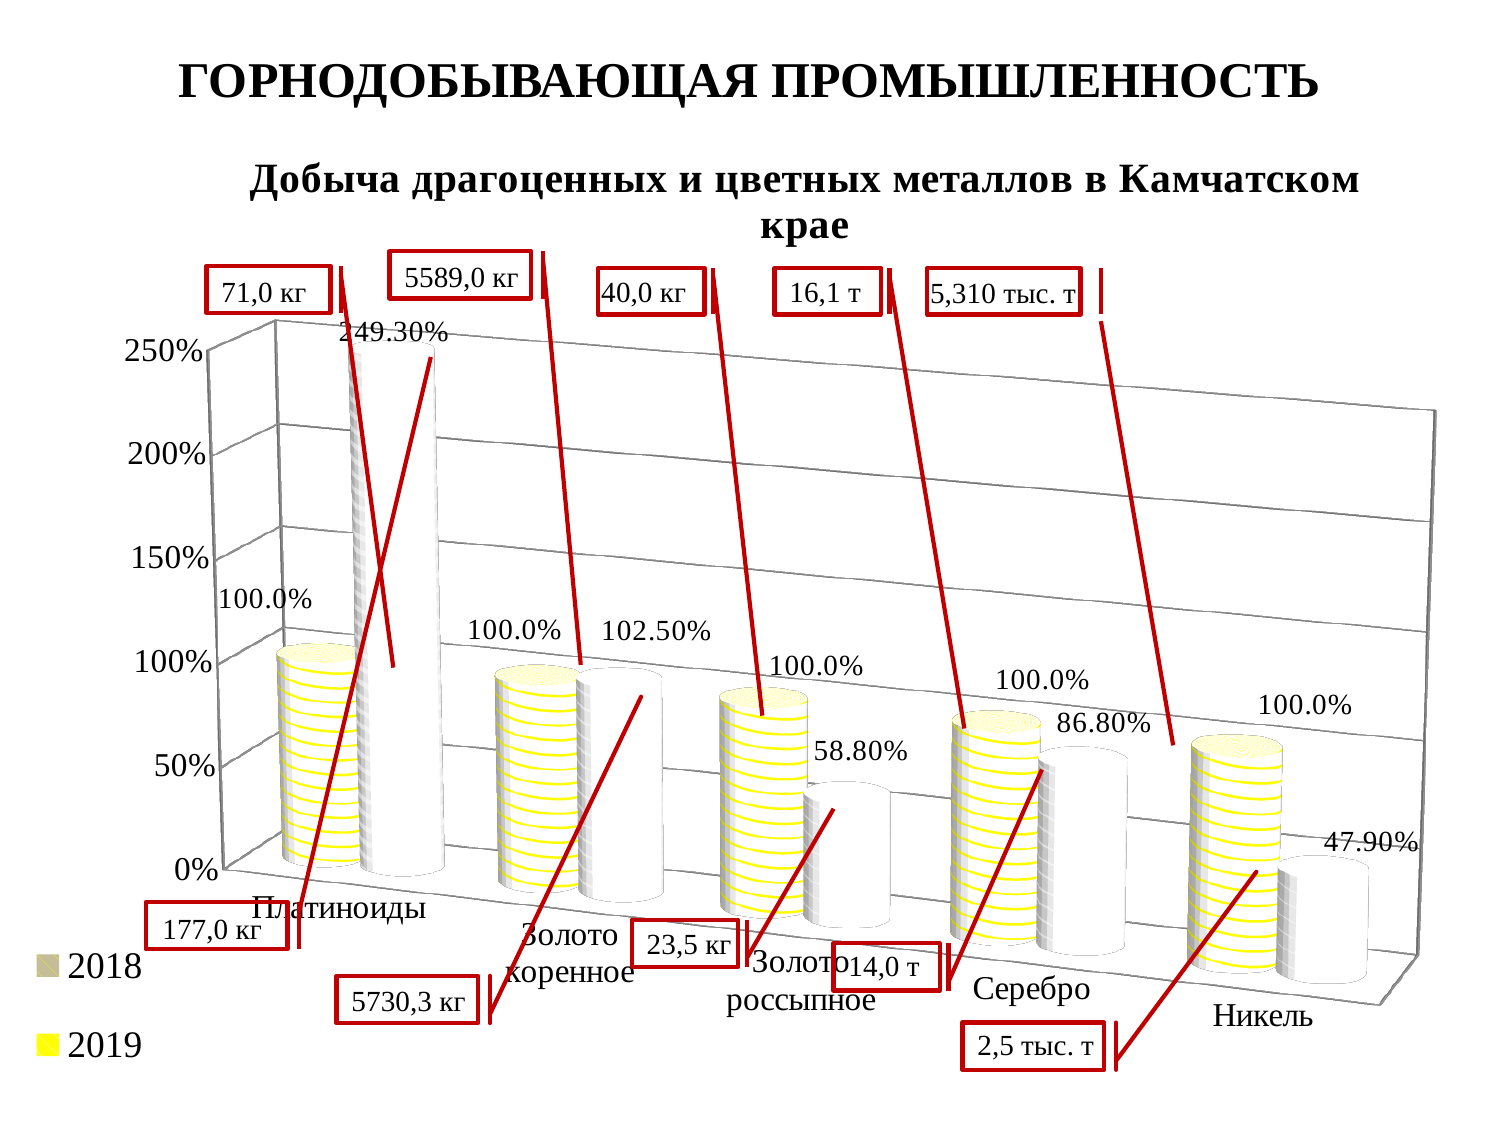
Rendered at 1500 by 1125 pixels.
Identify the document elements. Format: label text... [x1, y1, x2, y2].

chart [0, 113, 1500, 1125]
title Горнодобывающая промышленность [0, 39, 1500, 113]
